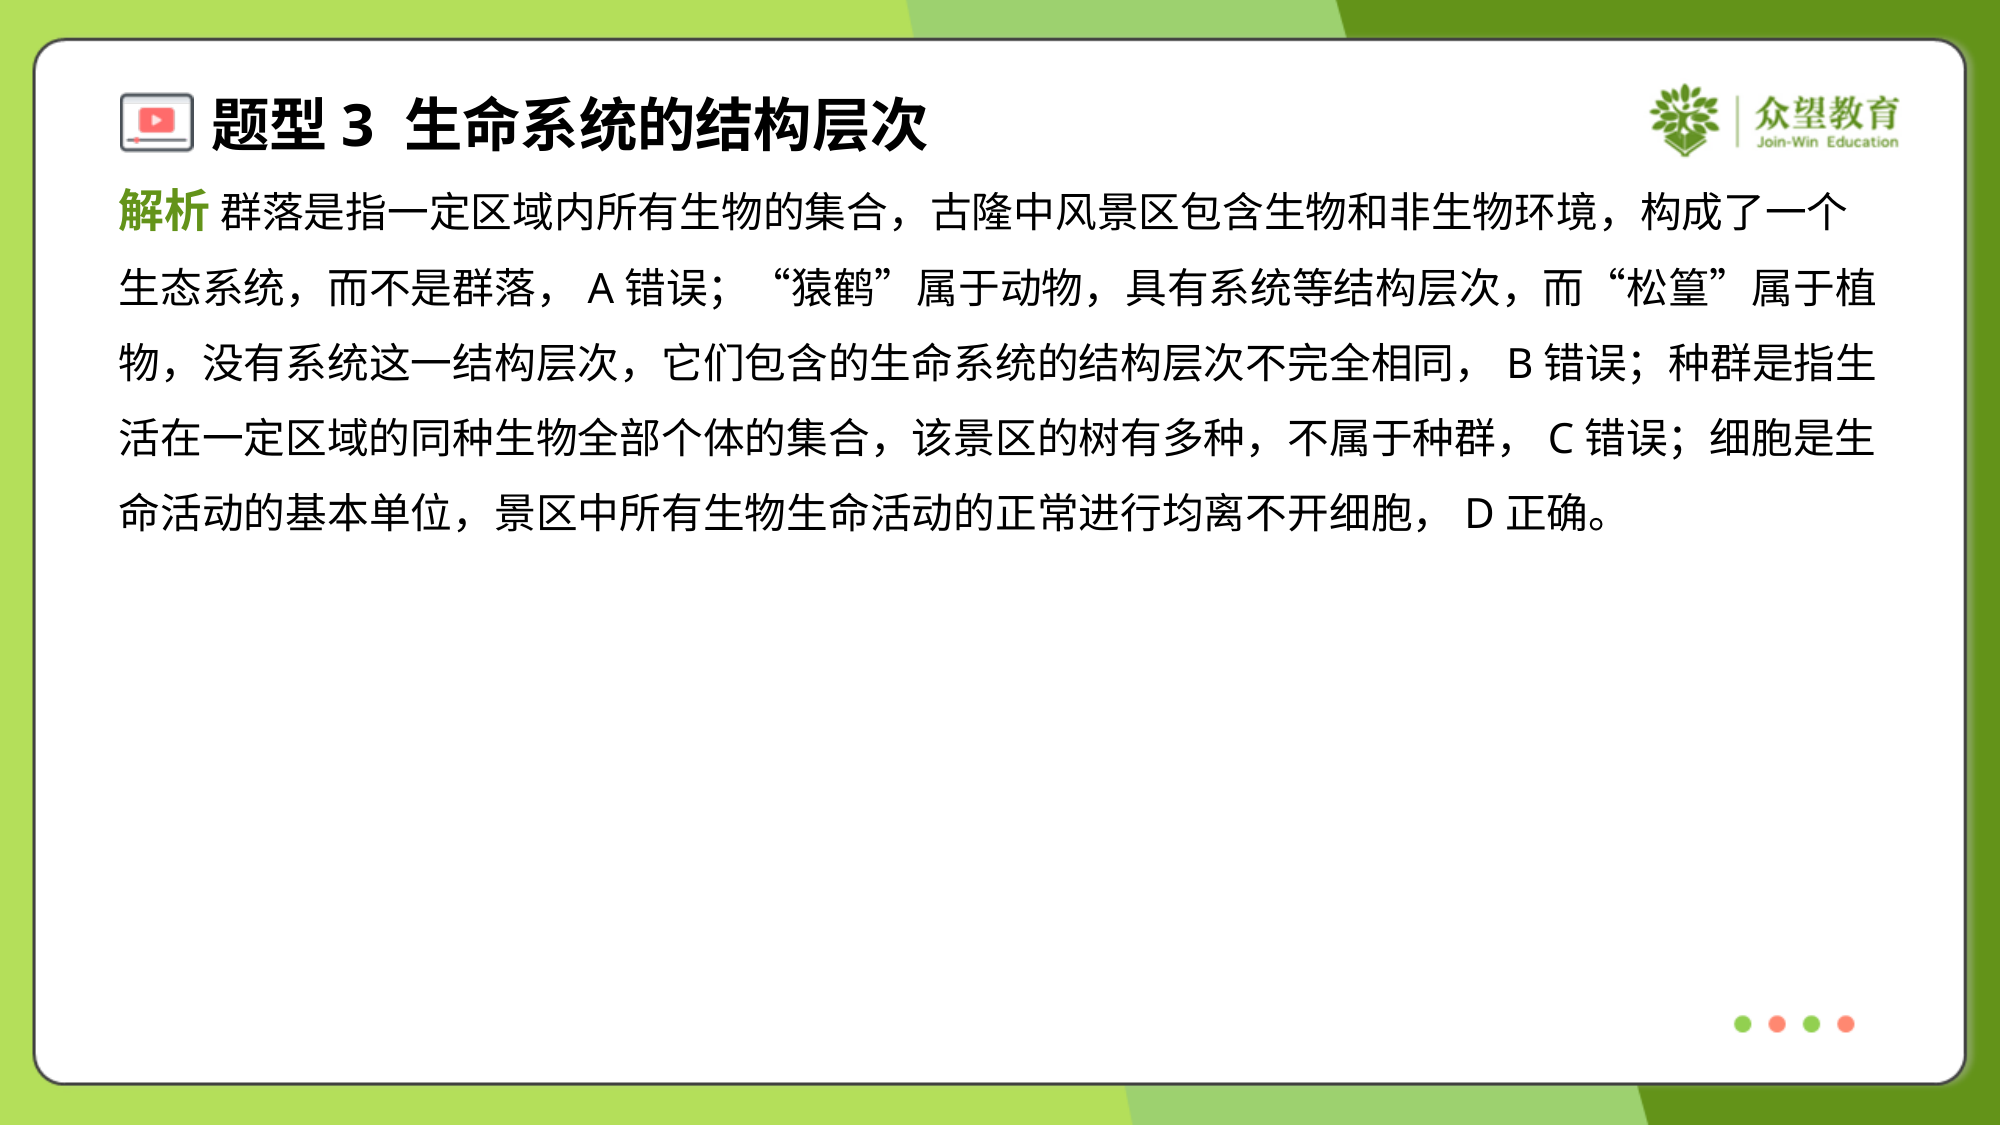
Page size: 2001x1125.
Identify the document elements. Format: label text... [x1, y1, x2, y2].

picture [0, 0, 2000, 1125]
text_box 解析 群落是指一定区域内所有生物的集合，古隆中风景区包含生物和非生物环境，构成了一个 生态系统，而不是群落，A错误；“猿鹤”属于动物，具有系统等结构层次，而“松篁”属于植 物，没有系统这一结构层次，它们包含的生命系统的结构层次不完全相同，B错误；种群是指生 活在一定区域的同种生物全部个体的集合，该景区的树有多种，不属于种群，C错误；细胞是生 命活动的基本单位，景区中所有生物生命活动的正常进行均离不开细胞，D正确。 [118, 159, 1883, 537]
